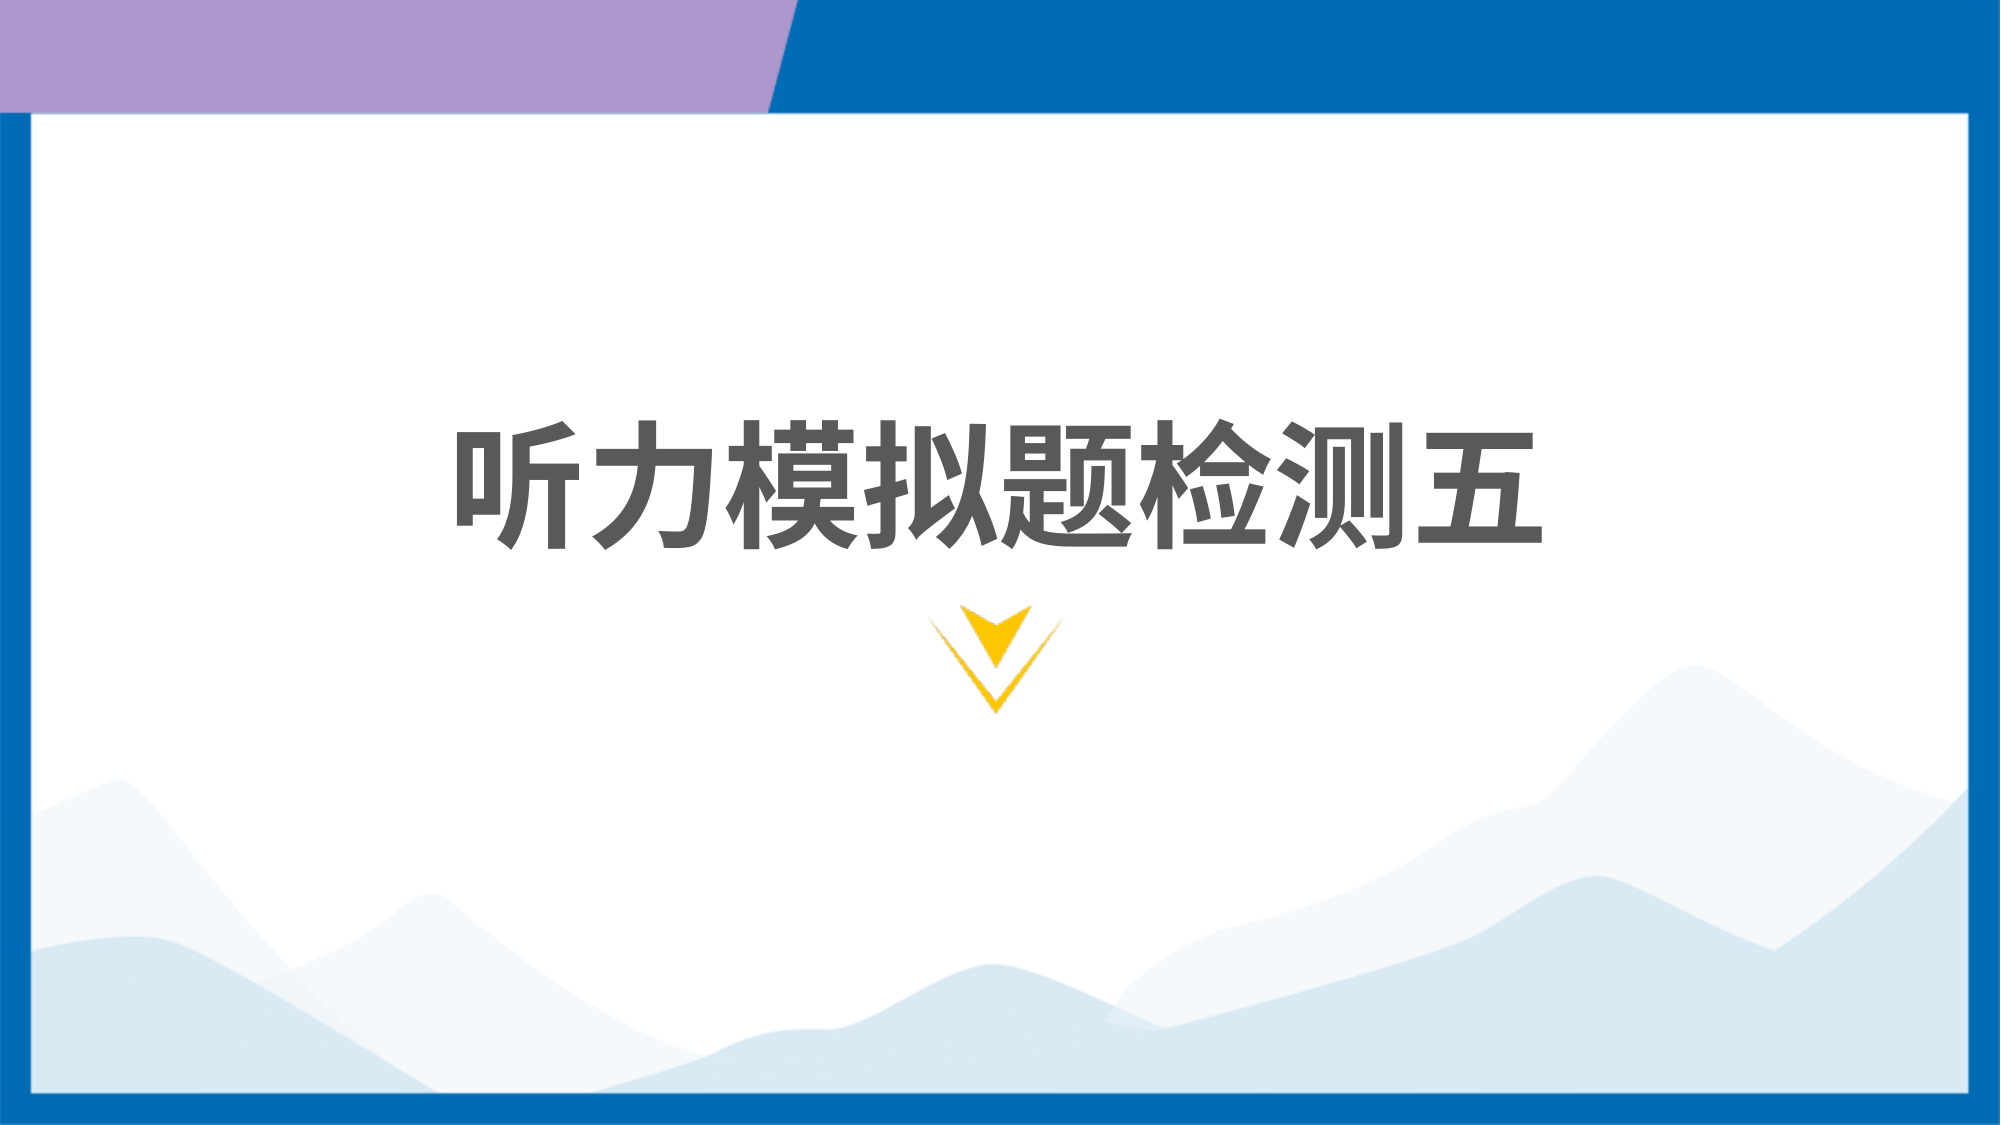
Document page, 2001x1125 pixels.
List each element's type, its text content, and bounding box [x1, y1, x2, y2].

text_box 听力模拟题检测五 [35, 383, 1962, 566]
picture [0, 0, 2000, 1125]
